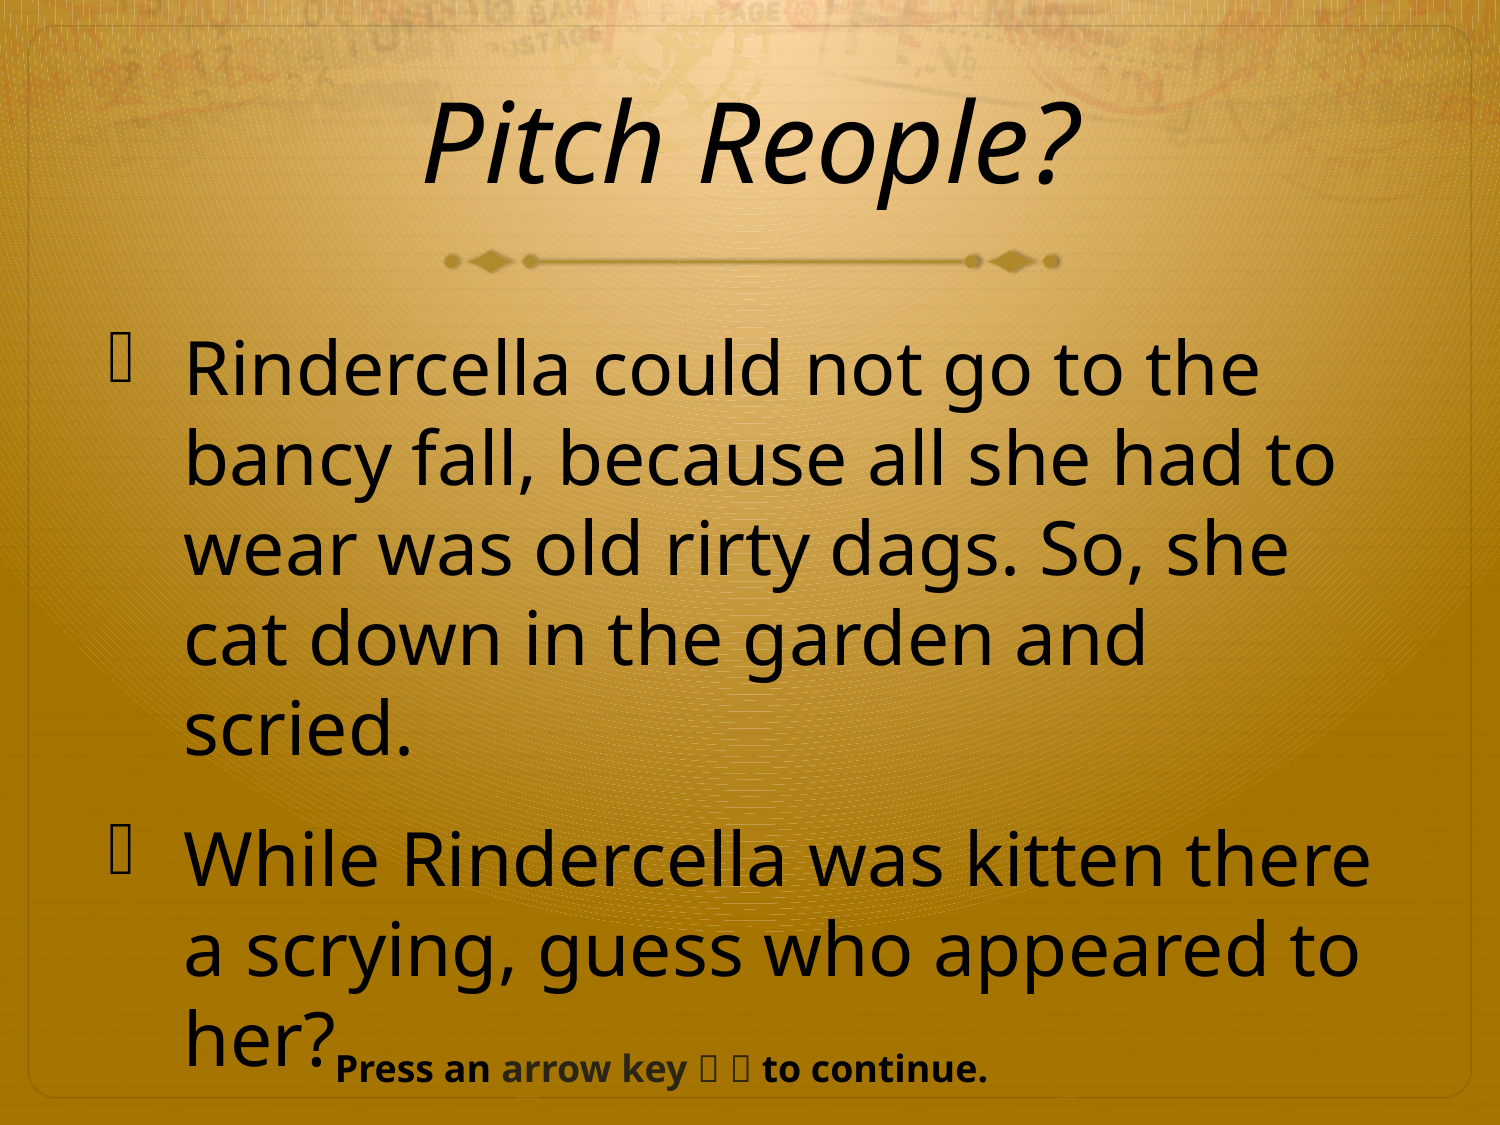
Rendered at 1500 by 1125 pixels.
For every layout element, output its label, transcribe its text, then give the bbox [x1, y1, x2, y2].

list Rindercella could not go to the bancy fall, because all she had to wear was old rirty dags. So, she cat down in the garden and scried. While Rindercella was kitten there a scrying, guess who appeared to her? [93, 312, 1407, 988]
title Pitch Reople? [93, 44, 1407, 233]
text_box Press an arrow key   to continue. [320, 1037, 1196, 1098]
picture [0, 0, 1500, 1125]
